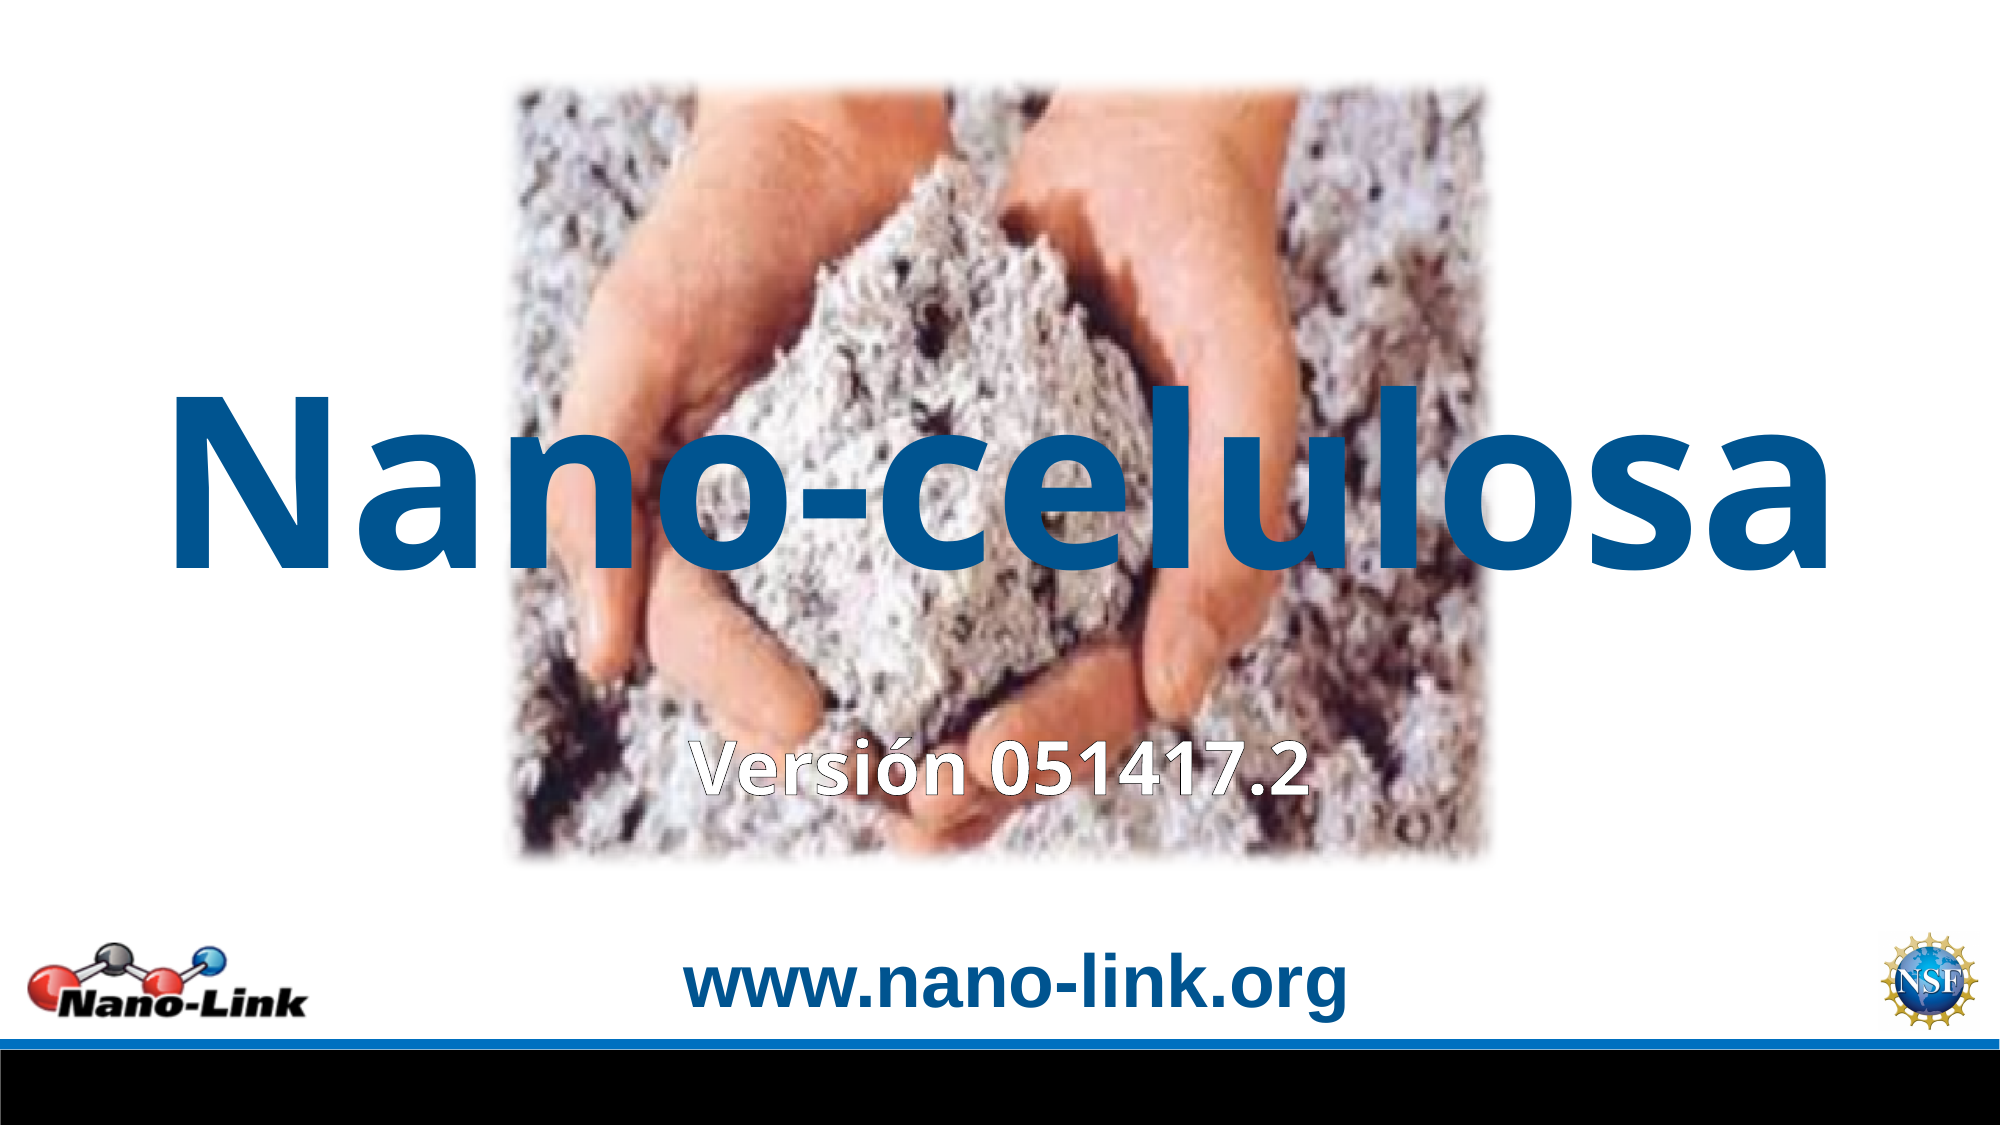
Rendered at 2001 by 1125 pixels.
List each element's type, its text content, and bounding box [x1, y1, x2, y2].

text_box Nano-celulosa [0, 74, 498, 871]
text_box Nano-celulosa [1506, 74, 2000, 871]
text_box www.nano-link.org [509, 924, 1525, 1030]
picture [19, 932, 325, 1032]
picture [1878, 931, 1981, 1032]
picture [499, 74, 1501, 872]
